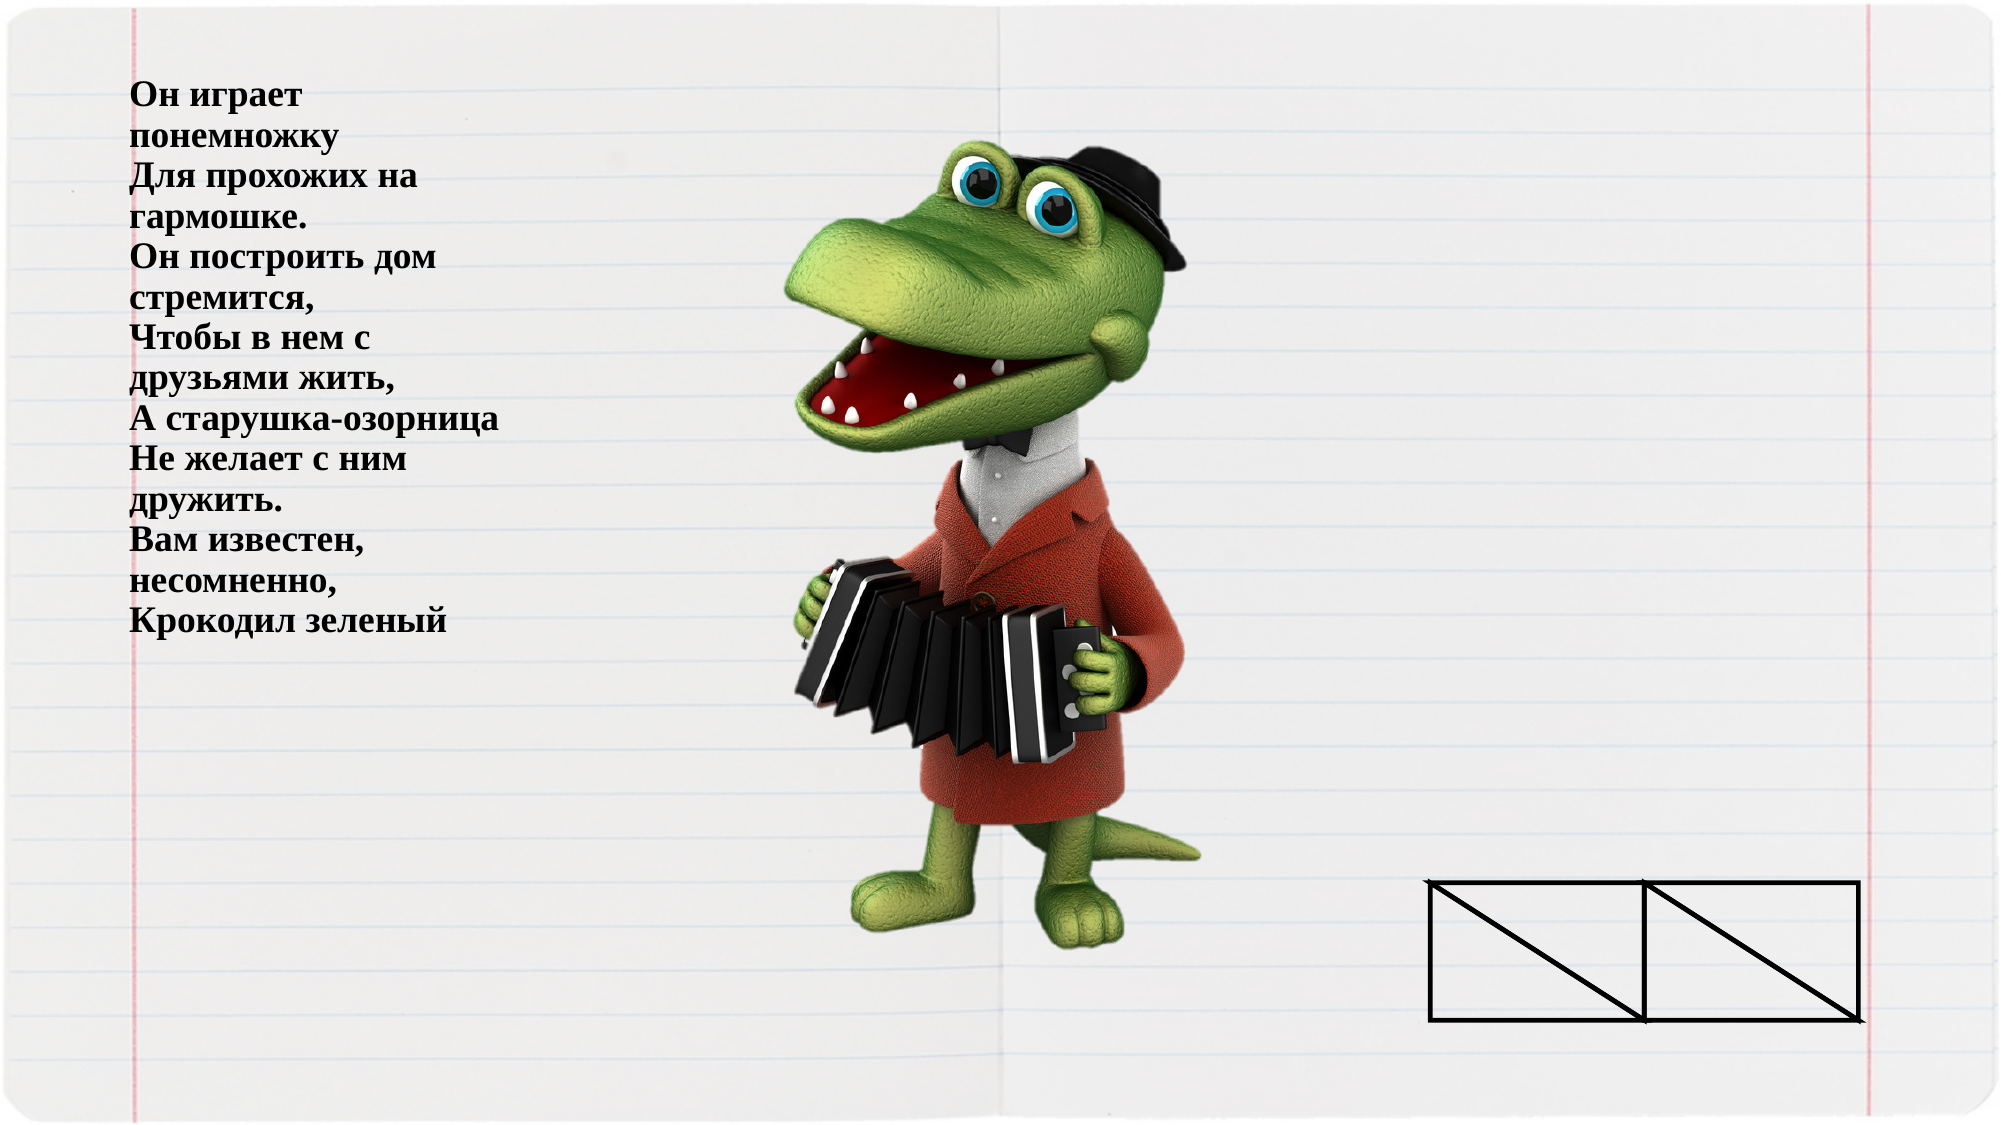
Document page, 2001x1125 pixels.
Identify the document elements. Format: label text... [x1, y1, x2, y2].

title Он играет понемножку Для прохожих на гармошке. Он построить дом стремится, Чтобы в нем с друзьями жить, А старушка-озорница Не желает с ним дружить. Вам известен, несомненно, Крокодил зеленый [114, 122, 538, 593]
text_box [1430, 882, 1859, 1021]
picture [602, 44, 1397, 1104]
